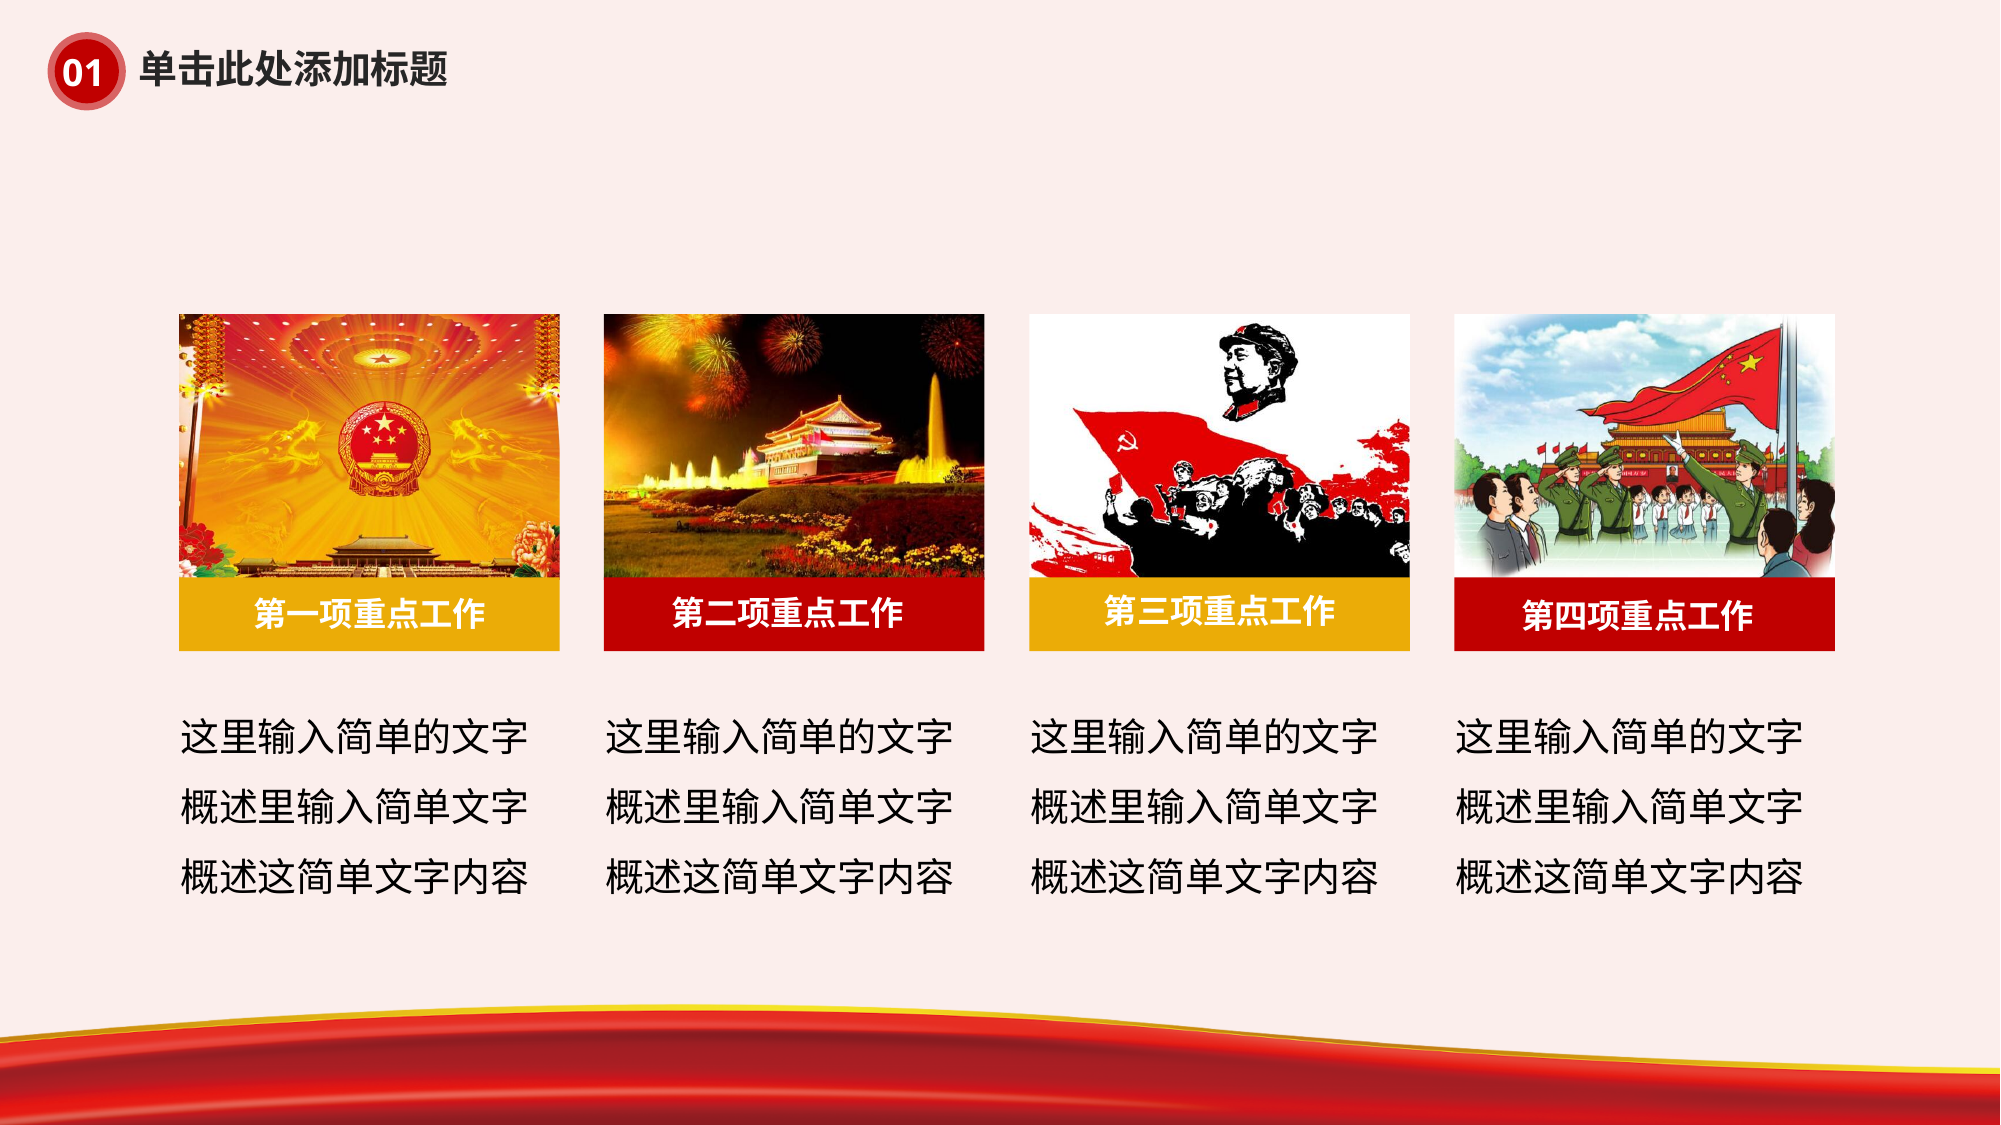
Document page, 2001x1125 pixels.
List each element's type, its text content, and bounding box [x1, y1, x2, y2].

text_box [61, 32, 112, 41]
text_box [179, 577, 560, 652]
text_box [1028, 313, 1411, 580]
text_box [1453, 313, 1836, 580]
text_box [1029, 577, 1410, 652]
text_box 这里输入简单的文字概述里输入简单文字概述这简单文字内容 [165, 681, 578, 907]
text_box [603, 313, 985, 577]
text_box [61, 101, 113, 111]
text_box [1454, 577, 1835, 652]
text_box [178, 313, 561, 580]
text_box 这里输入简单的文字概述里输入简单文字概述这简单文字内容 [589, 681, 1003, 907]
text_box 这里输入简单的文字概述里输入简单文字概述这简单文字内容 [1015, 681, 1429, 907]
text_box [603, 577, 985, 652]
text_box 01 [47, 41, 149, 101]
text_box 这里输入简单的文字概述里输入简单文字概述这简单文字内容 [1440, 681, 1854, 907]
text_box 单击此处添加标题 [123, 36, 482, 99]
picture [0, 931, 2000, 1125]
